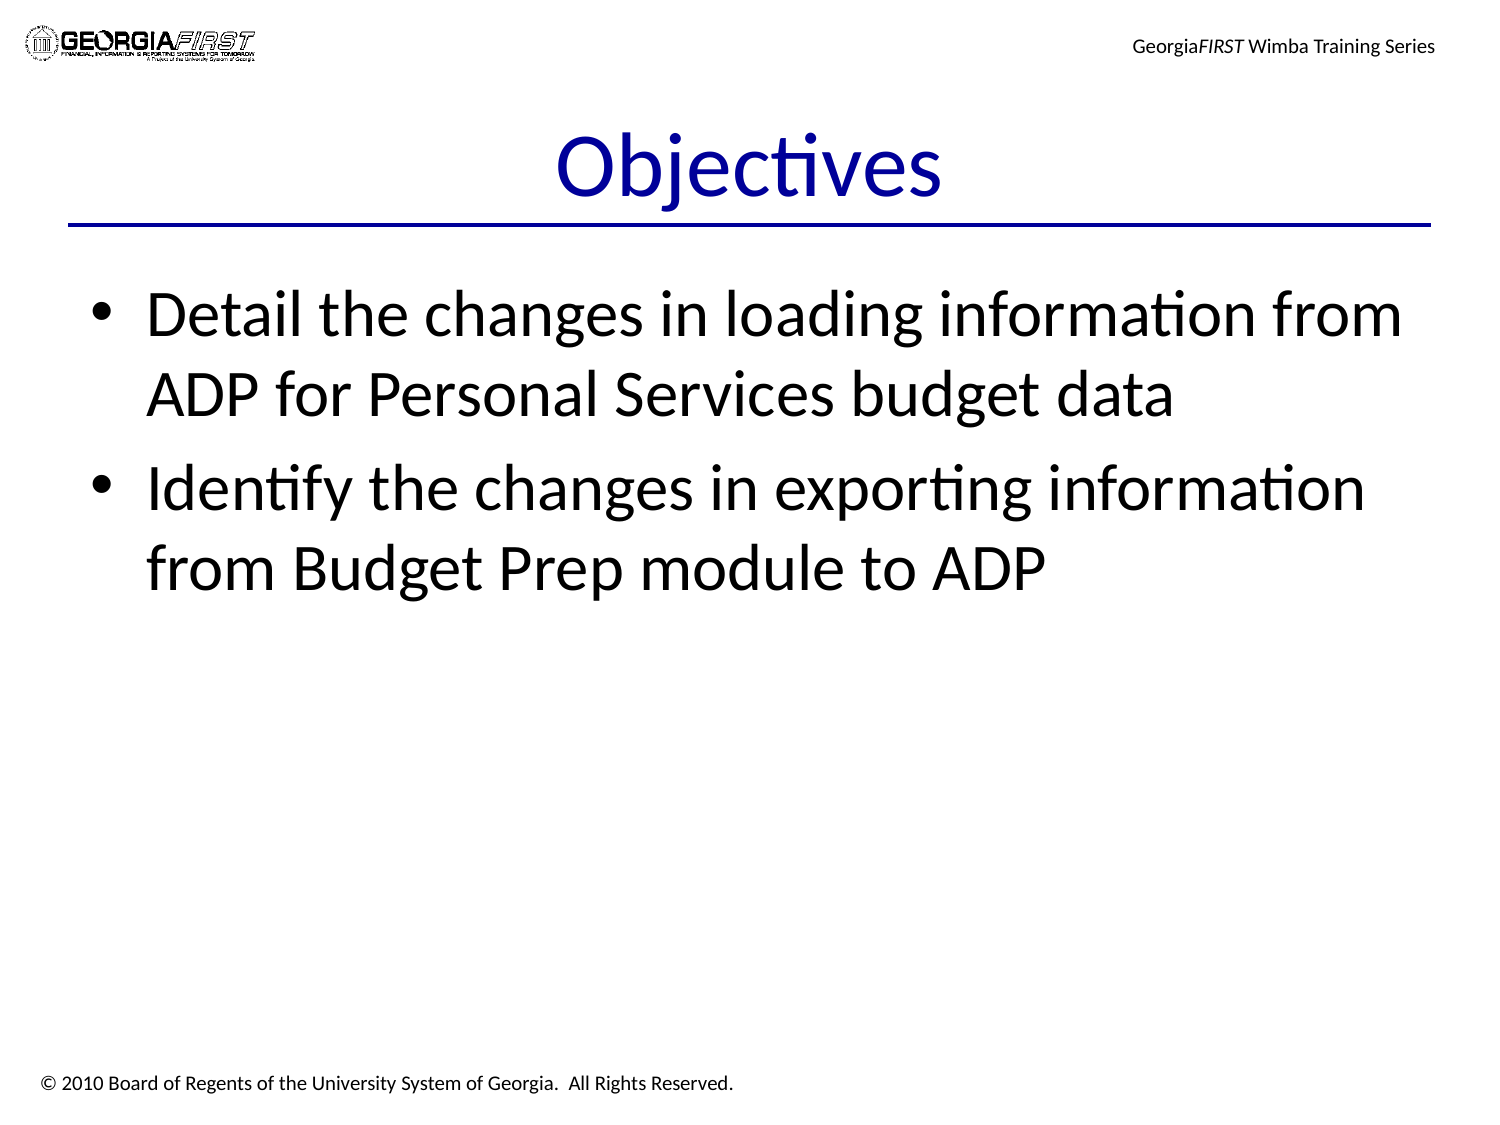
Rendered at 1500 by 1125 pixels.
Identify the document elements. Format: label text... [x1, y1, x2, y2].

picture [24, 24, 255, 63]
list Detail the changes in loading information from ADP for Personal Services budget data Identify the changes in exporting information from Budget Prep module to ADP [75, 262, 1425, 1005]
title Objectives [75, 87, 1425, 233]
